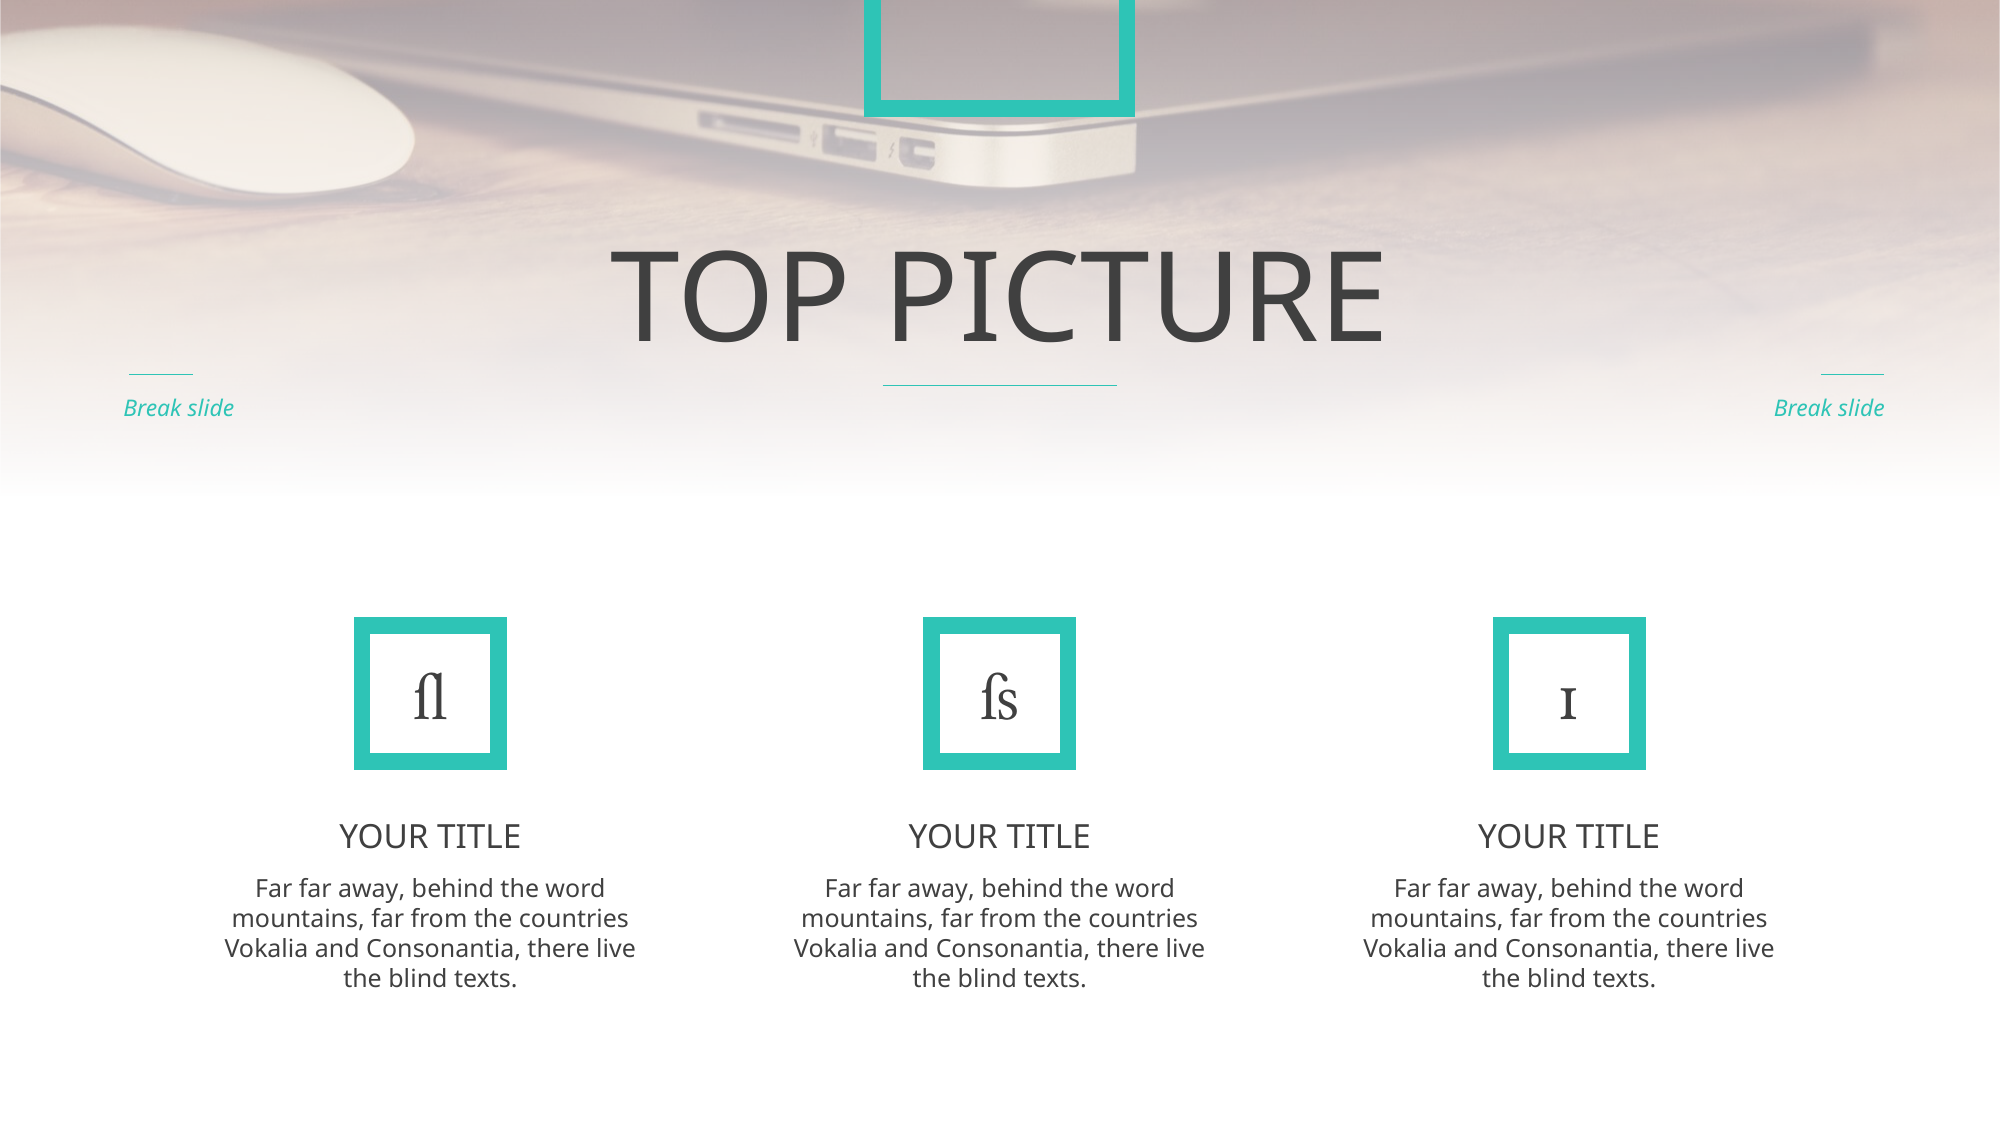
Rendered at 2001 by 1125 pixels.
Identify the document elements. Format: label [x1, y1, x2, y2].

picture [0, 0, 2000, 496]
text_box [1347, 625, 1791, 1002]
text_box [209, 625, 652, 1002]
text_box [778, 625, 1222, 1002]
